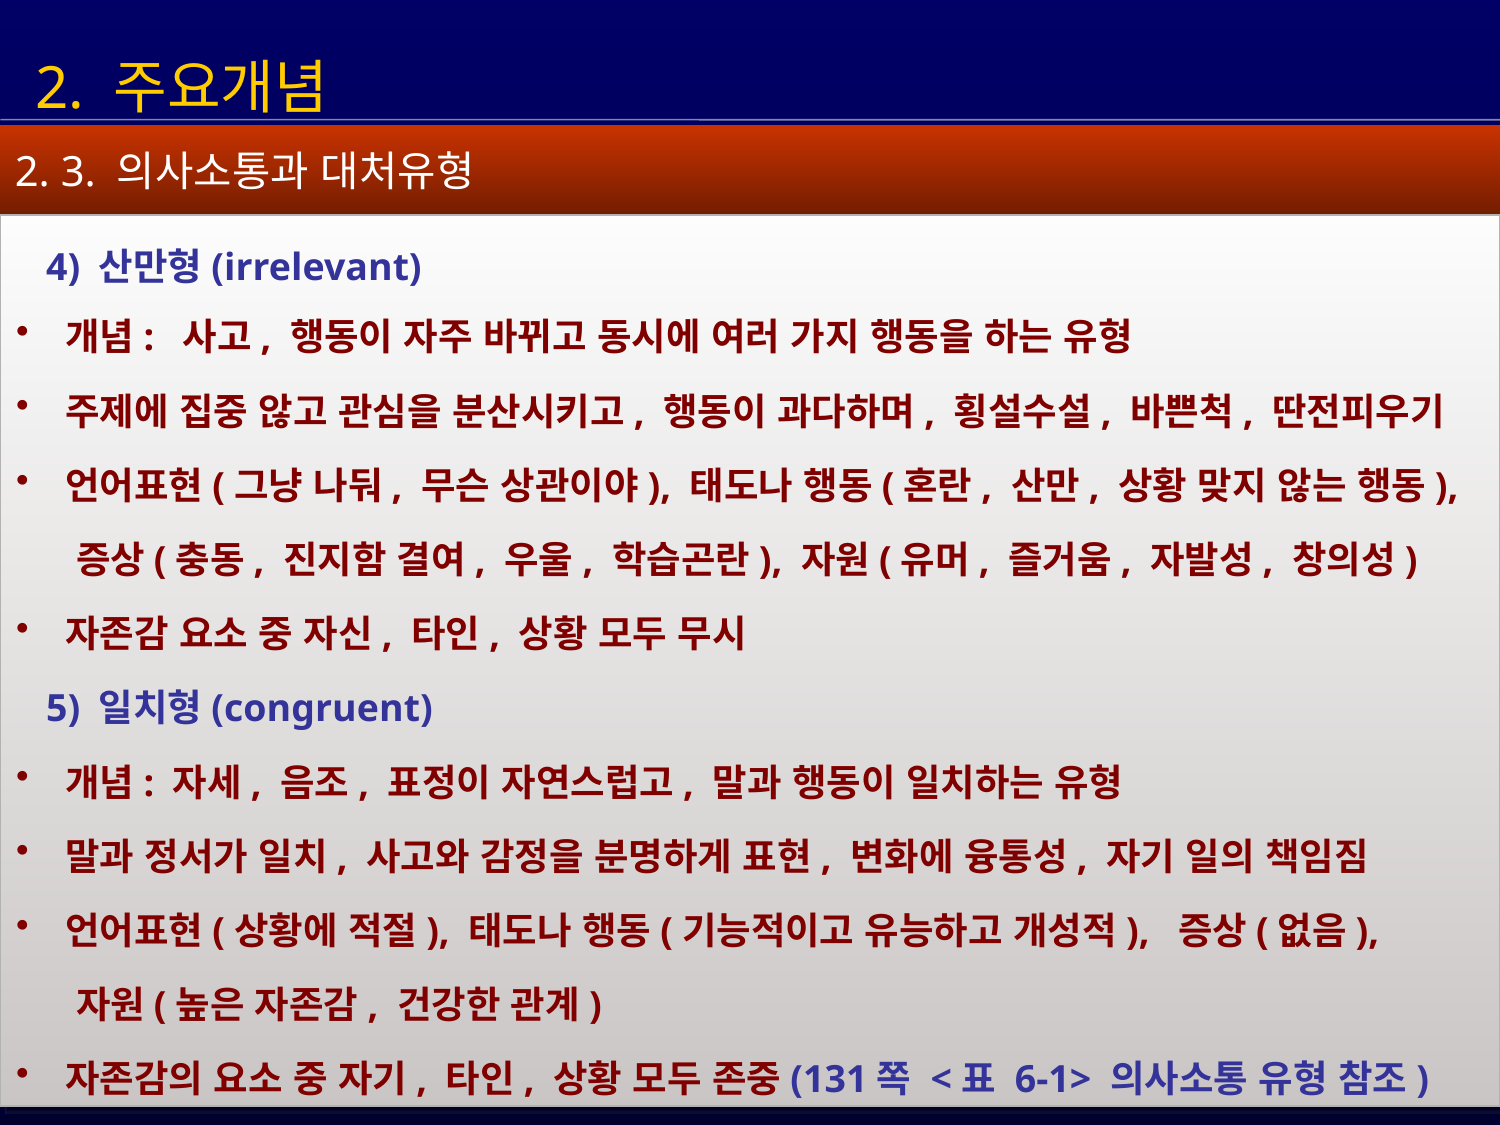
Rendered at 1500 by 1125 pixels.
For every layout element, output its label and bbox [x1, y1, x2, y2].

text_box [0, 42, 1500, 1107]
